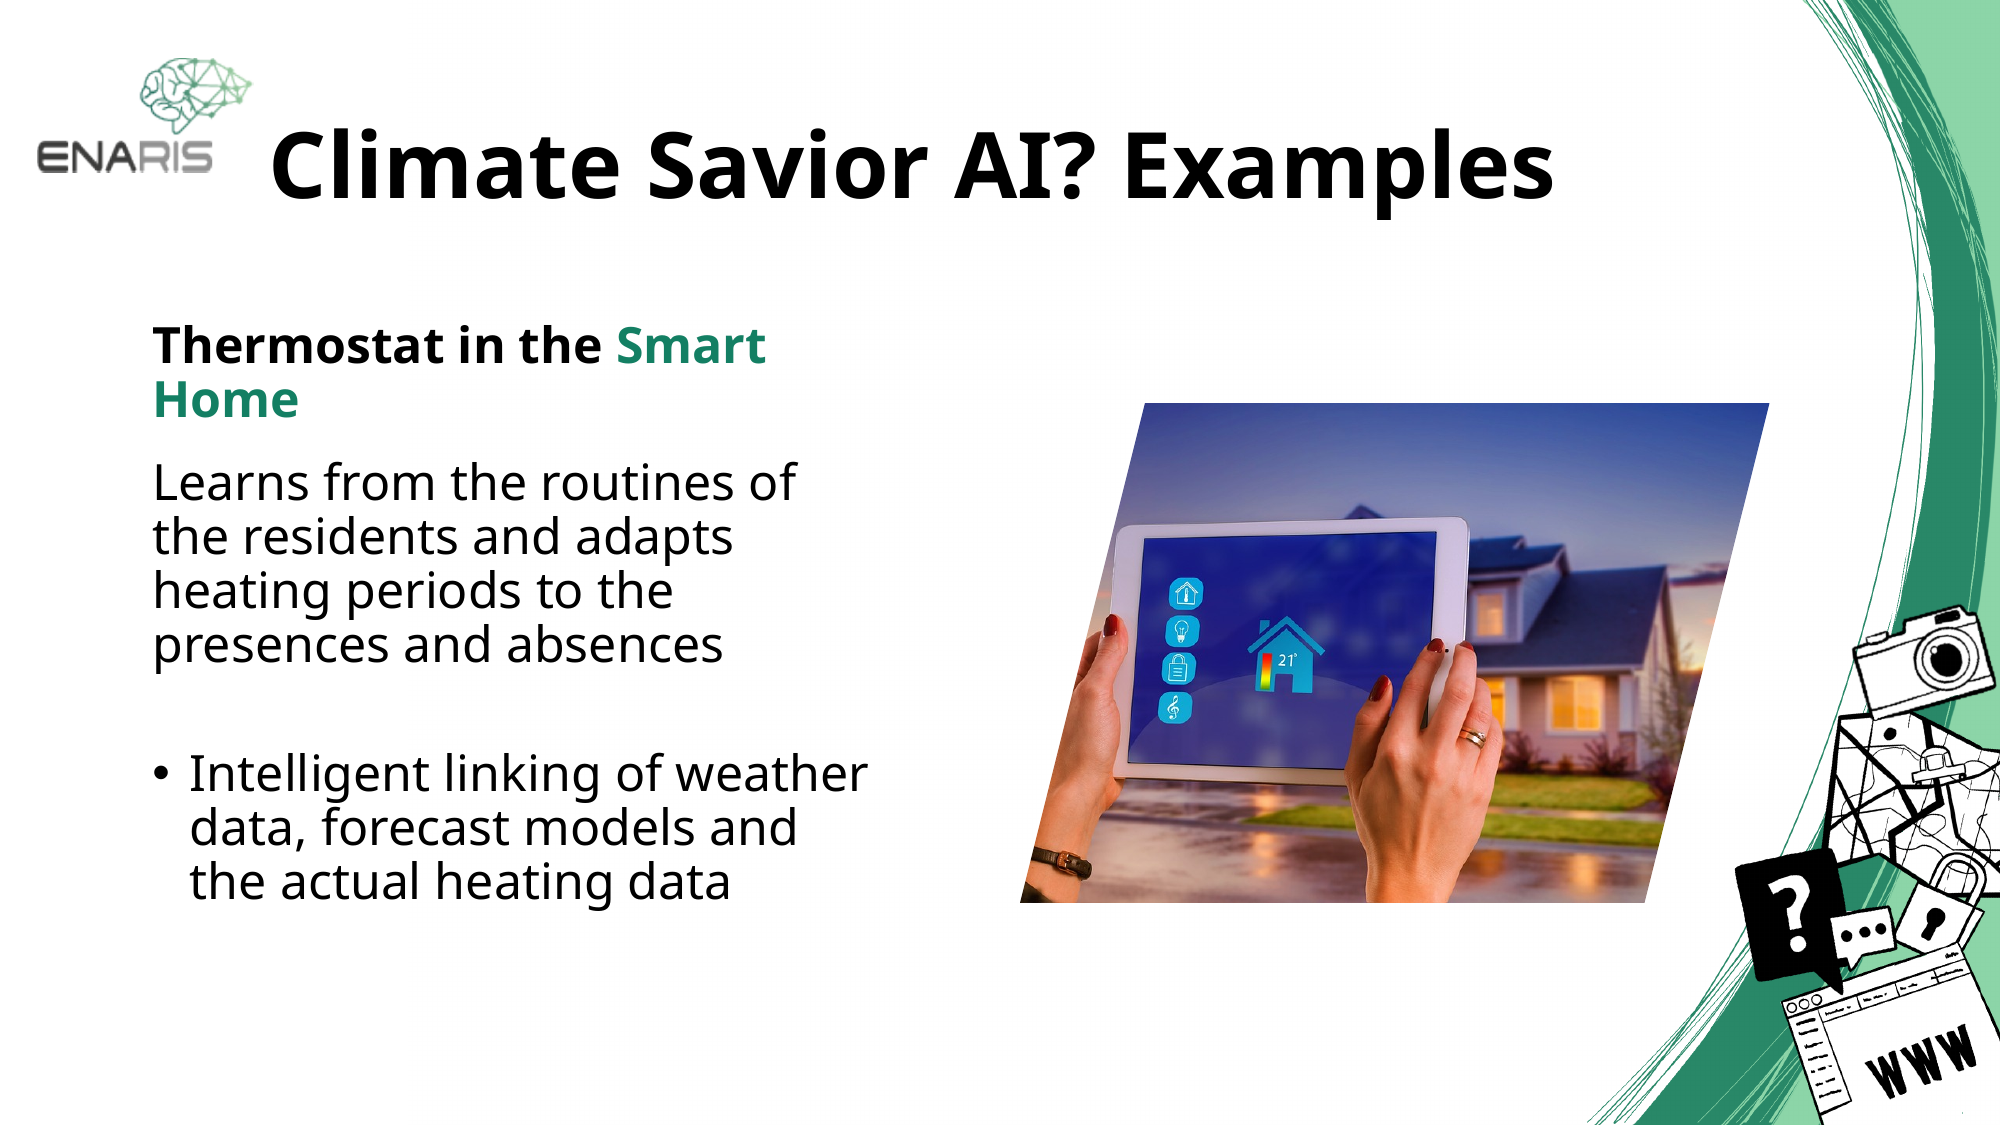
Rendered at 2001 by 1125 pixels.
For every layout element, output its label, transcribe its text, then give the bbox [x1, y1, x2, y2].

picture [37, 58, 254, 173]
title Climate Savior AI? Examples [253, 59, 1863, 278]
picture [408, 0, 2000, 1125]
list Thermostat in the Smart Home Learns from the routines of the residents and adapts heating periods to the presences and absences Intelligent linking of weather data, forecast models and the actual heating data [137, 312, 887, 994]
